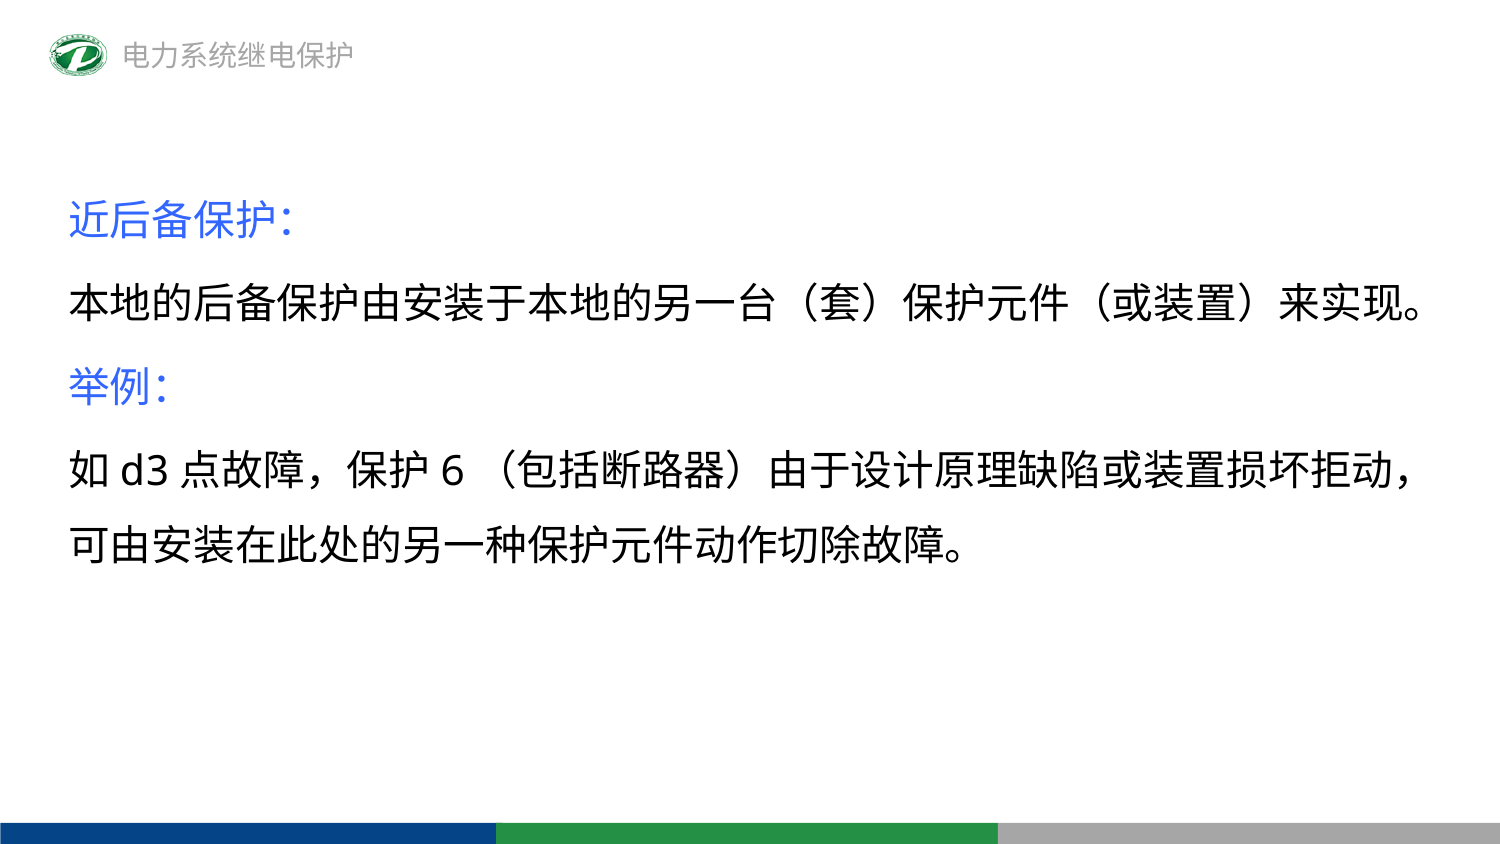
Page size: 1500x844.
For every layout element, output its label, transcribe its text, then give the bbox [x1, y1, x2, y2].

picture [41, 19, 118, 91]
text_box [996, 821, 1500, 844]
text_box [0, 821, 494, 844]
text_box 电力系统继电保护 [122, 29, 370, 80]
list 近后备保护： 本地的后备保护由安装于本地的另一台（套）保护元件（或装置）来实现。 举例： 如d3点故障，保护6（包括断路器）由于设计原理缺陷或装置损坏拒动，可由安装在此处的另一种保护元件动作切除故障。 [53, 102, 1447, 788]
text_box [494, 821, 996, 844]
